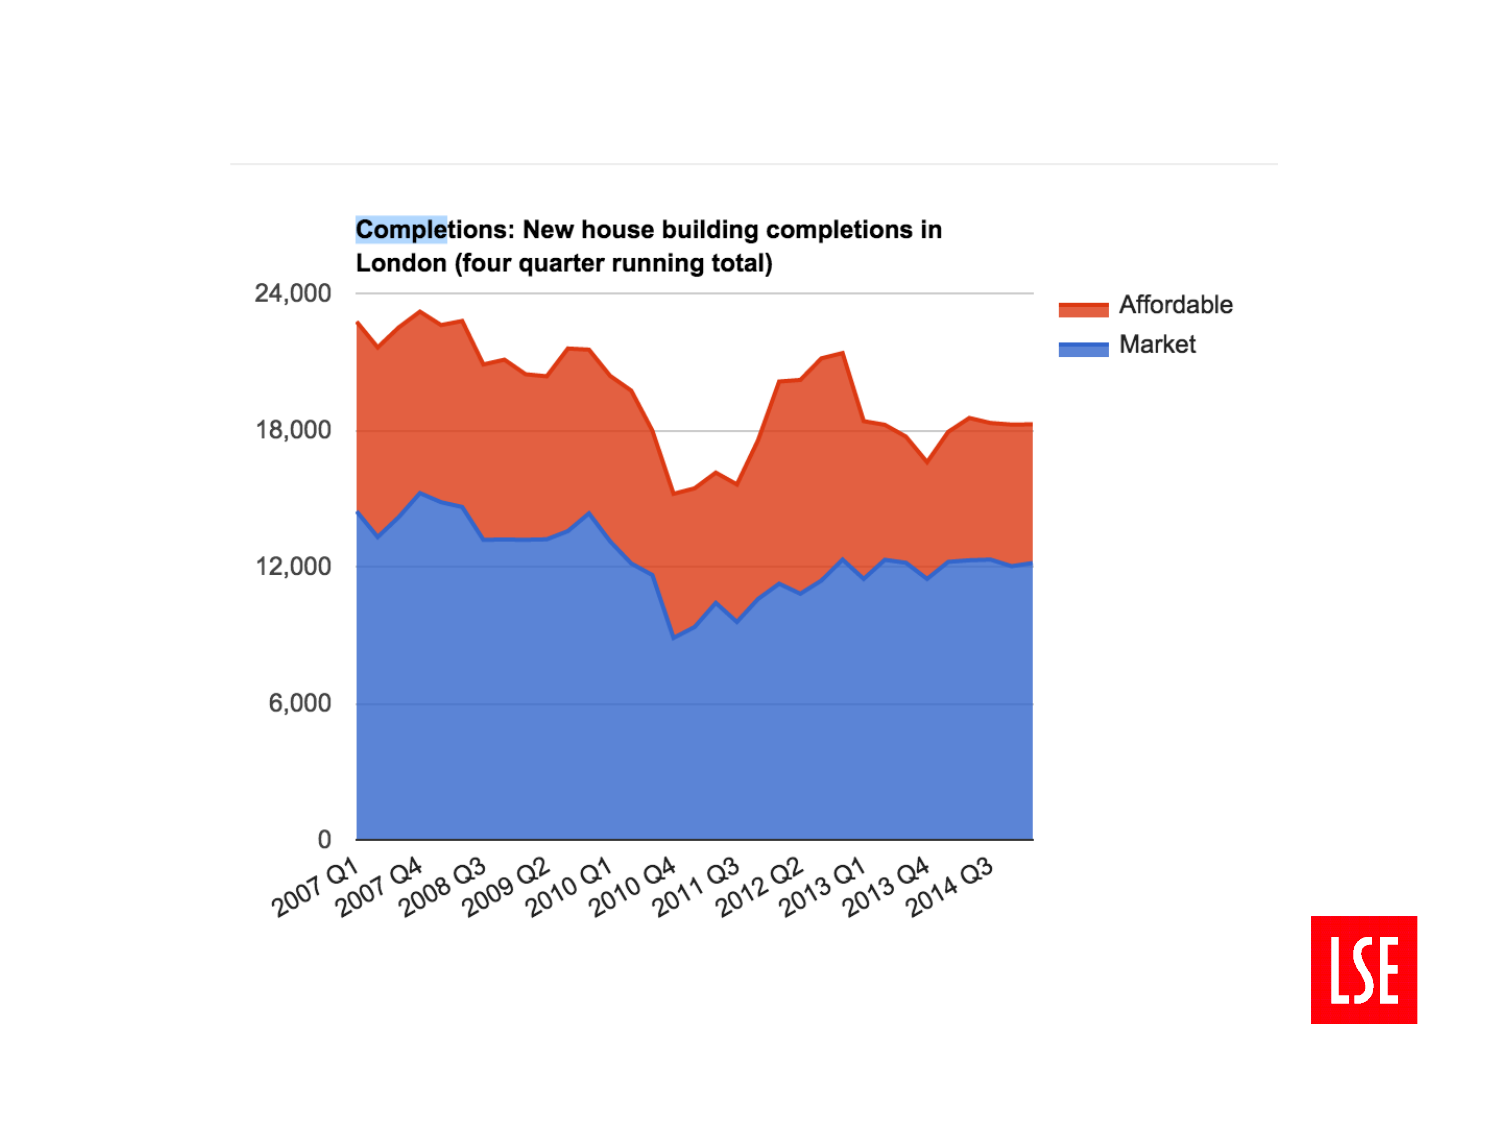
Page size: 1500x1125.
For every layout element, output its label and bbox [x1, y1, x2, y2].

picture [222, 161, 1278, 964]
picture [1310, 916, 1418, 1024]
